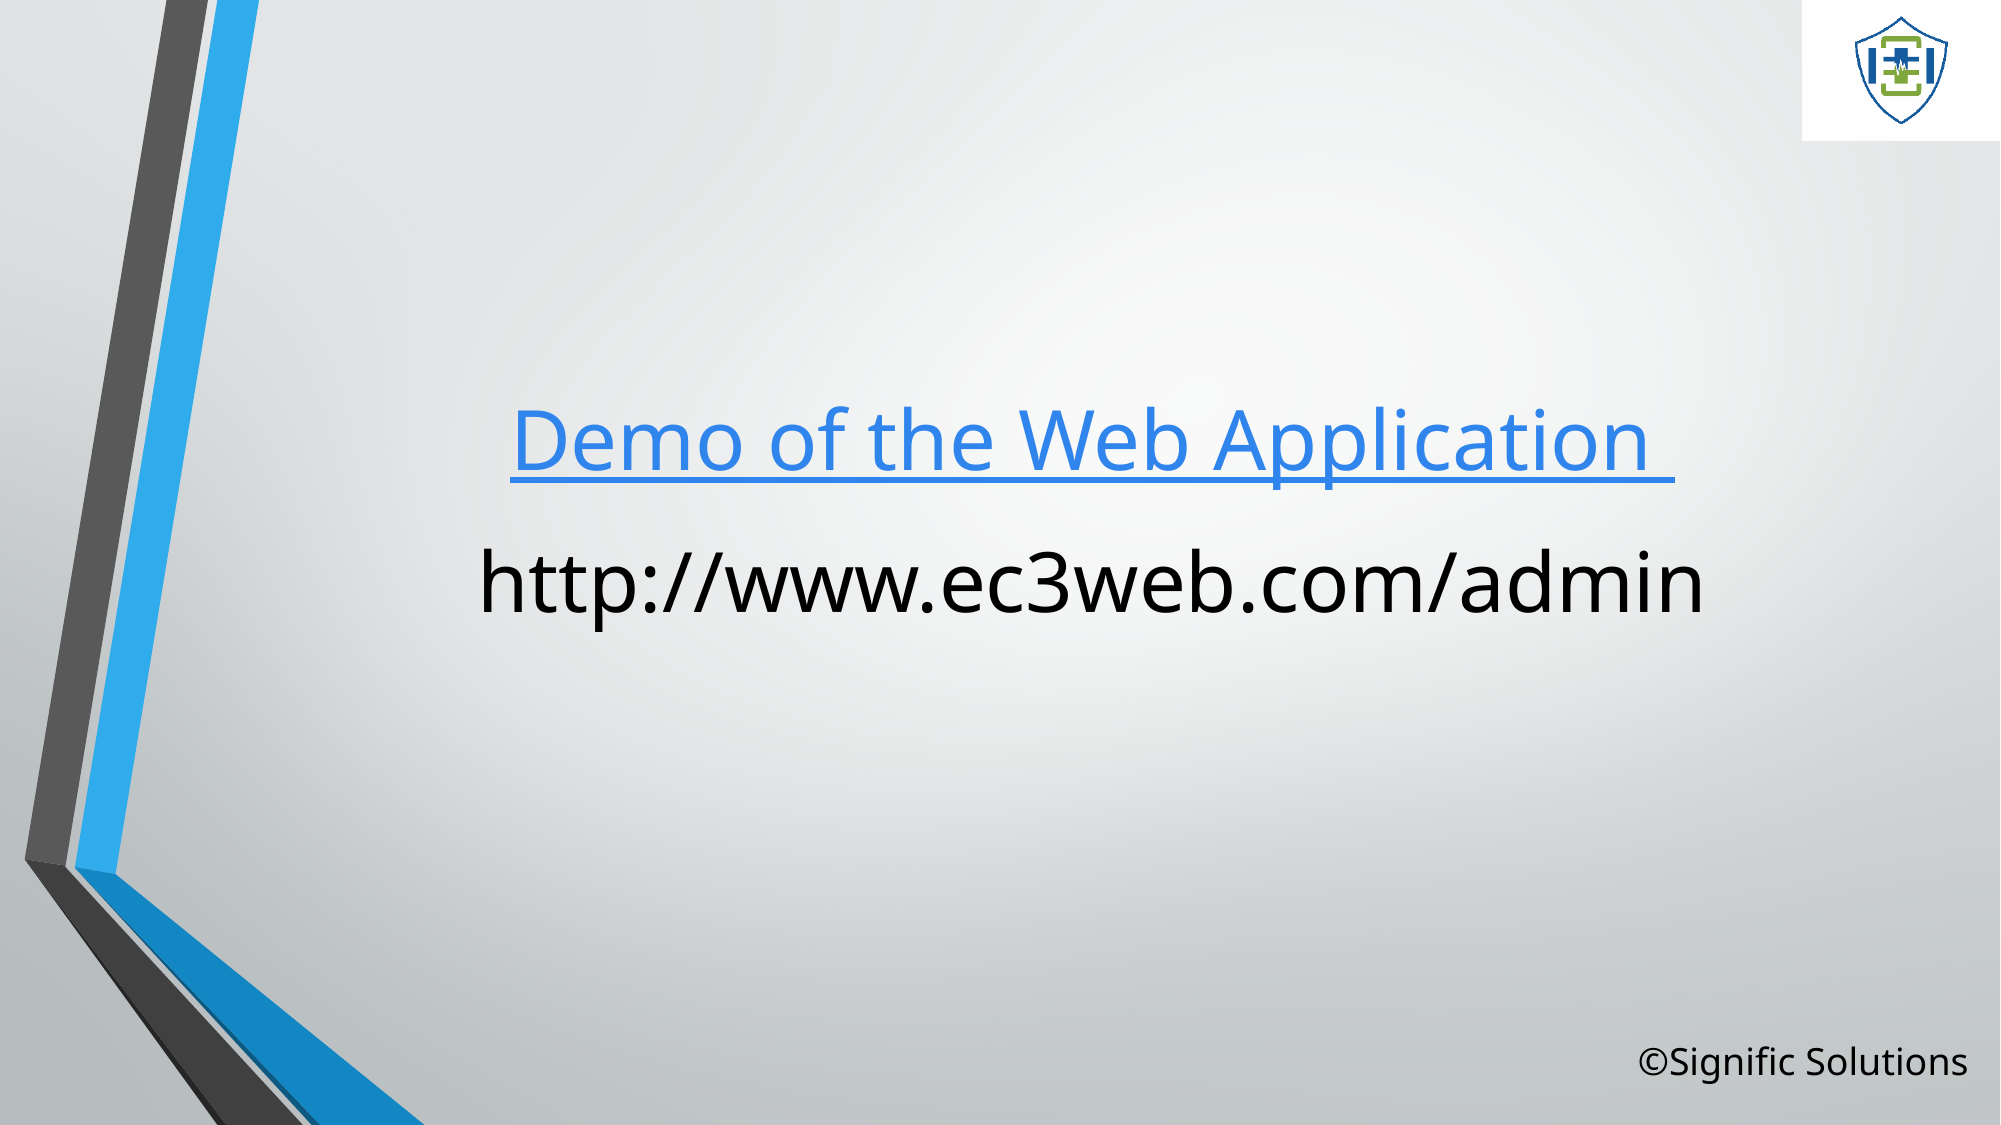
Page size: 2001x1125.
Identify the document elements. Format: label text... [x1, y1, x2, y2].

picture [1801, 0, 2000, 141]
list Demo of the Web Application http://www.ec3web.com/admin [270, 252, 1915, 765]
text_box ©Signific Solutions [1623, 1030, 1984, 1091]
